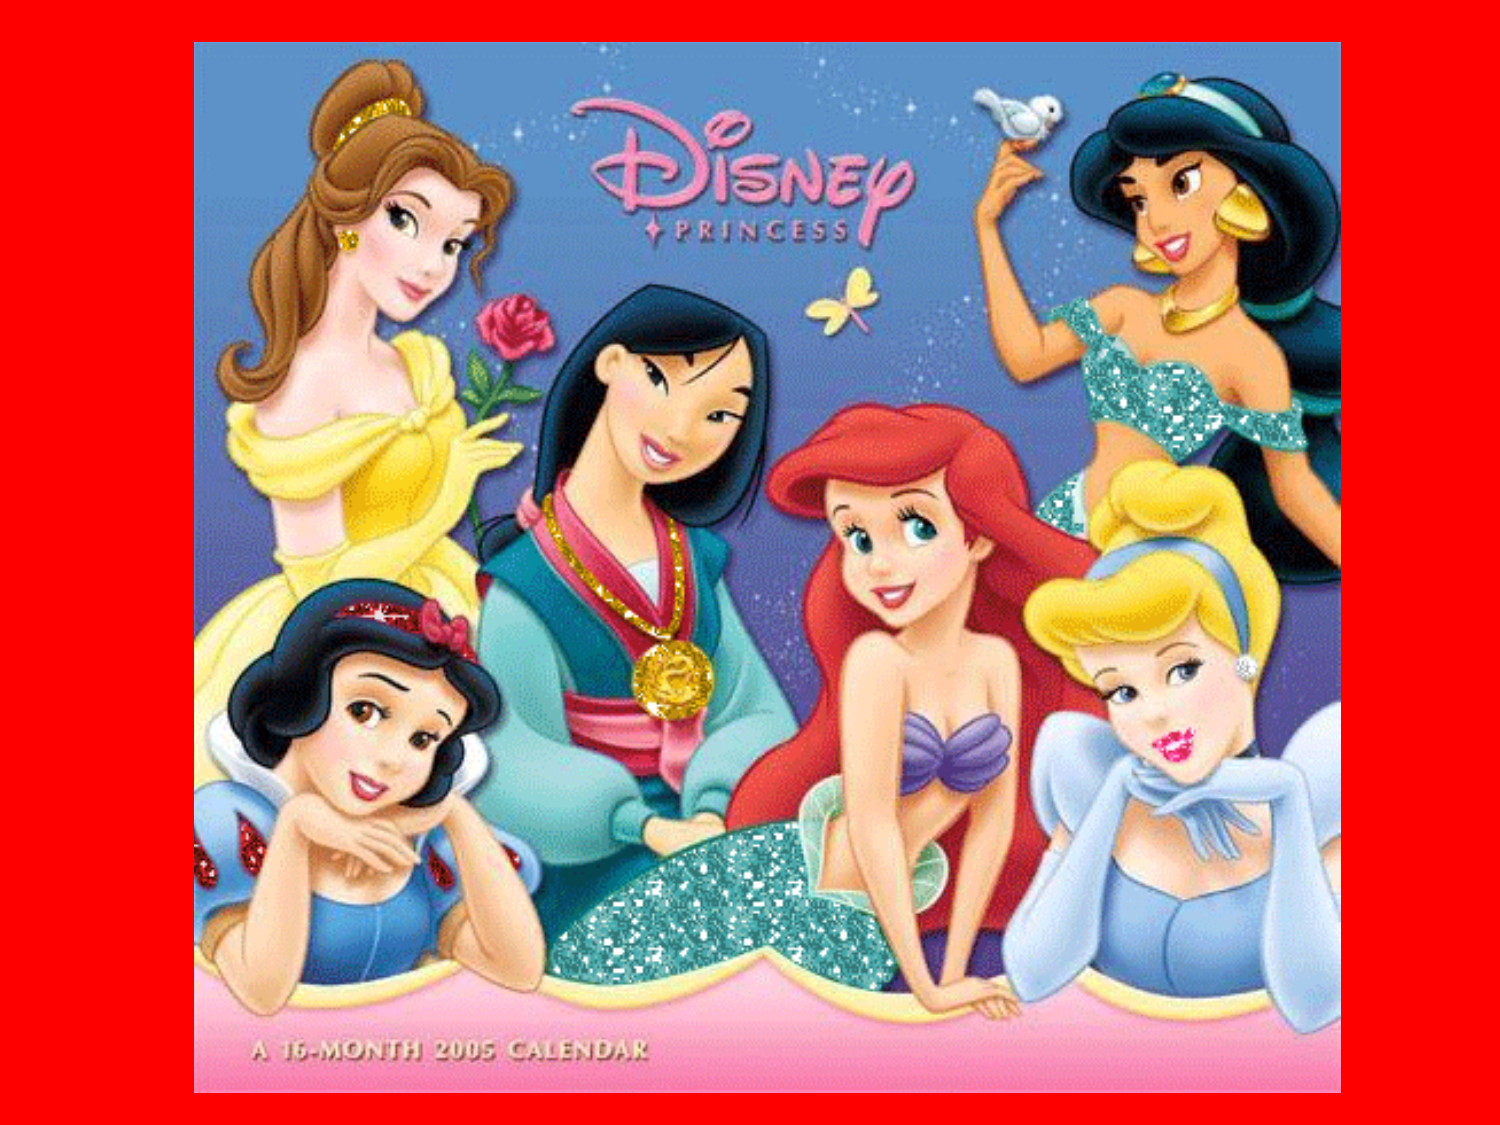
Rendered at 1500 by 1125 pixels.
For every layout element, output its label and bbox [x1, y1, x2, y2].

list [194, 42, 1341, 1093]
